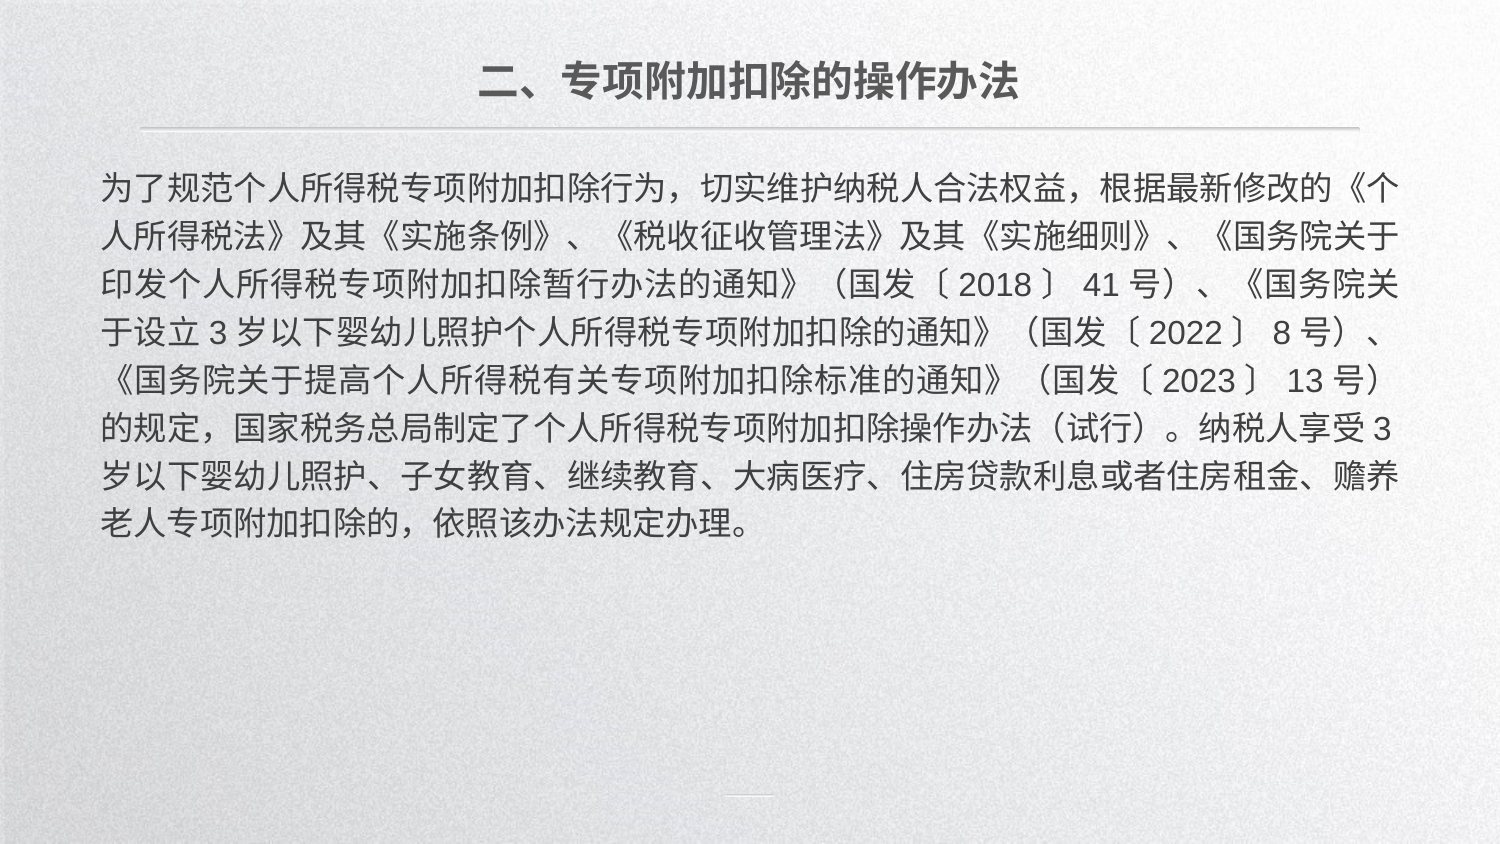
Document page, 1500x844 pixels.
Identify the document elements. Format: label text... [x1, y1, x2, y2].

text_box 为了规范个人所得税专项附加扣除行为，切实维护纳税人合法权益，根据最新修改的《个人所得税法》及其《实施条例》、《税收征收管理法》及其《实施细则》、《国务院关于印发个人所得税专项附加扣除暂行办法的通知》（国发〔2018〕41号）、《国务院关于设立3岁以下婴幼儿照护个人所得税专项附加扣除的通知》（国发〔2022〕8号）、《国务院关于提高个人所得税有关专项附加扣除标准的通知》（国发〔2023〕13号）的规定，国家税务总局制定了个人所得税专项附加扣除操作办法（试行）。纳税人享受3岁以下婴幼儿照护、子女教育、继续教育、大病医疗、住房贷款利息或者住房租金、赡养老人专项附加扣除的，依照该办法规定办理。 [100, 159, 1400, 543]
picture [0, 0, 1500, 844]
text_box 二、专项附加扣除的操作办法 [459, 49, 1038, 111]
